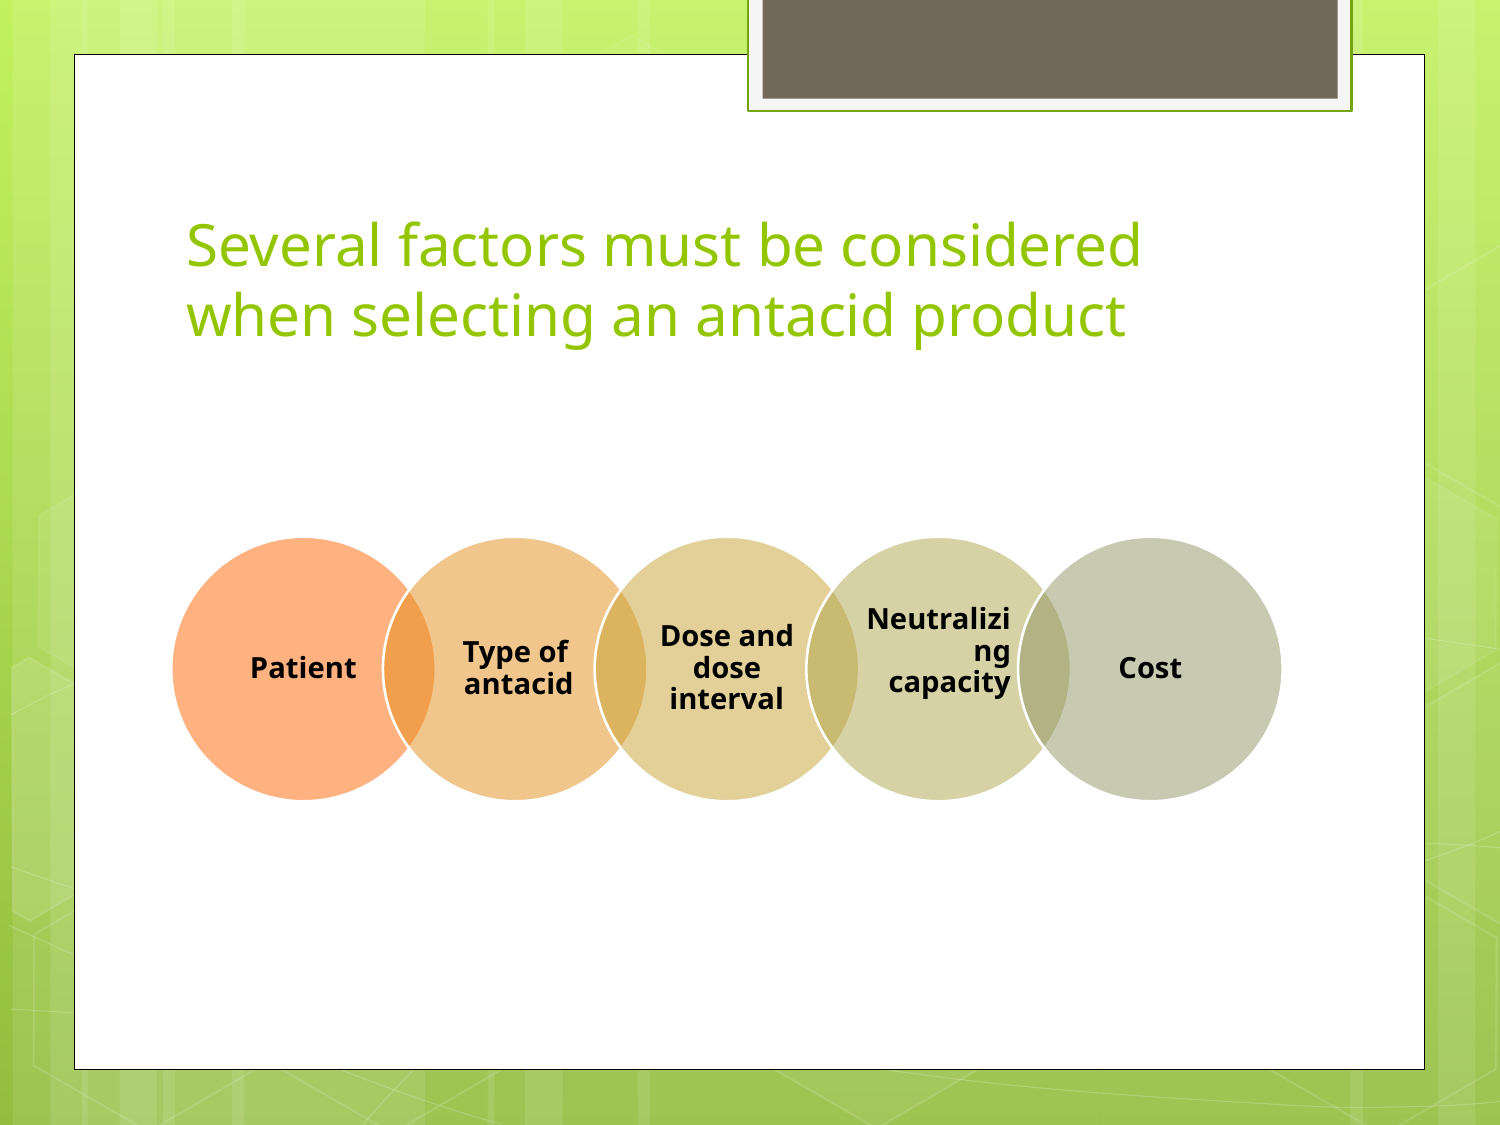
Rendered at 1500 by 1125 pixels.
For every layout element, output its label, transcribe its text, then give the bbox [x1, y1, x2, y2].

title Several factors must be considered when selecting an antacid product [171, 168, 1324, 357]
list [170, 380, 1284, 957]
